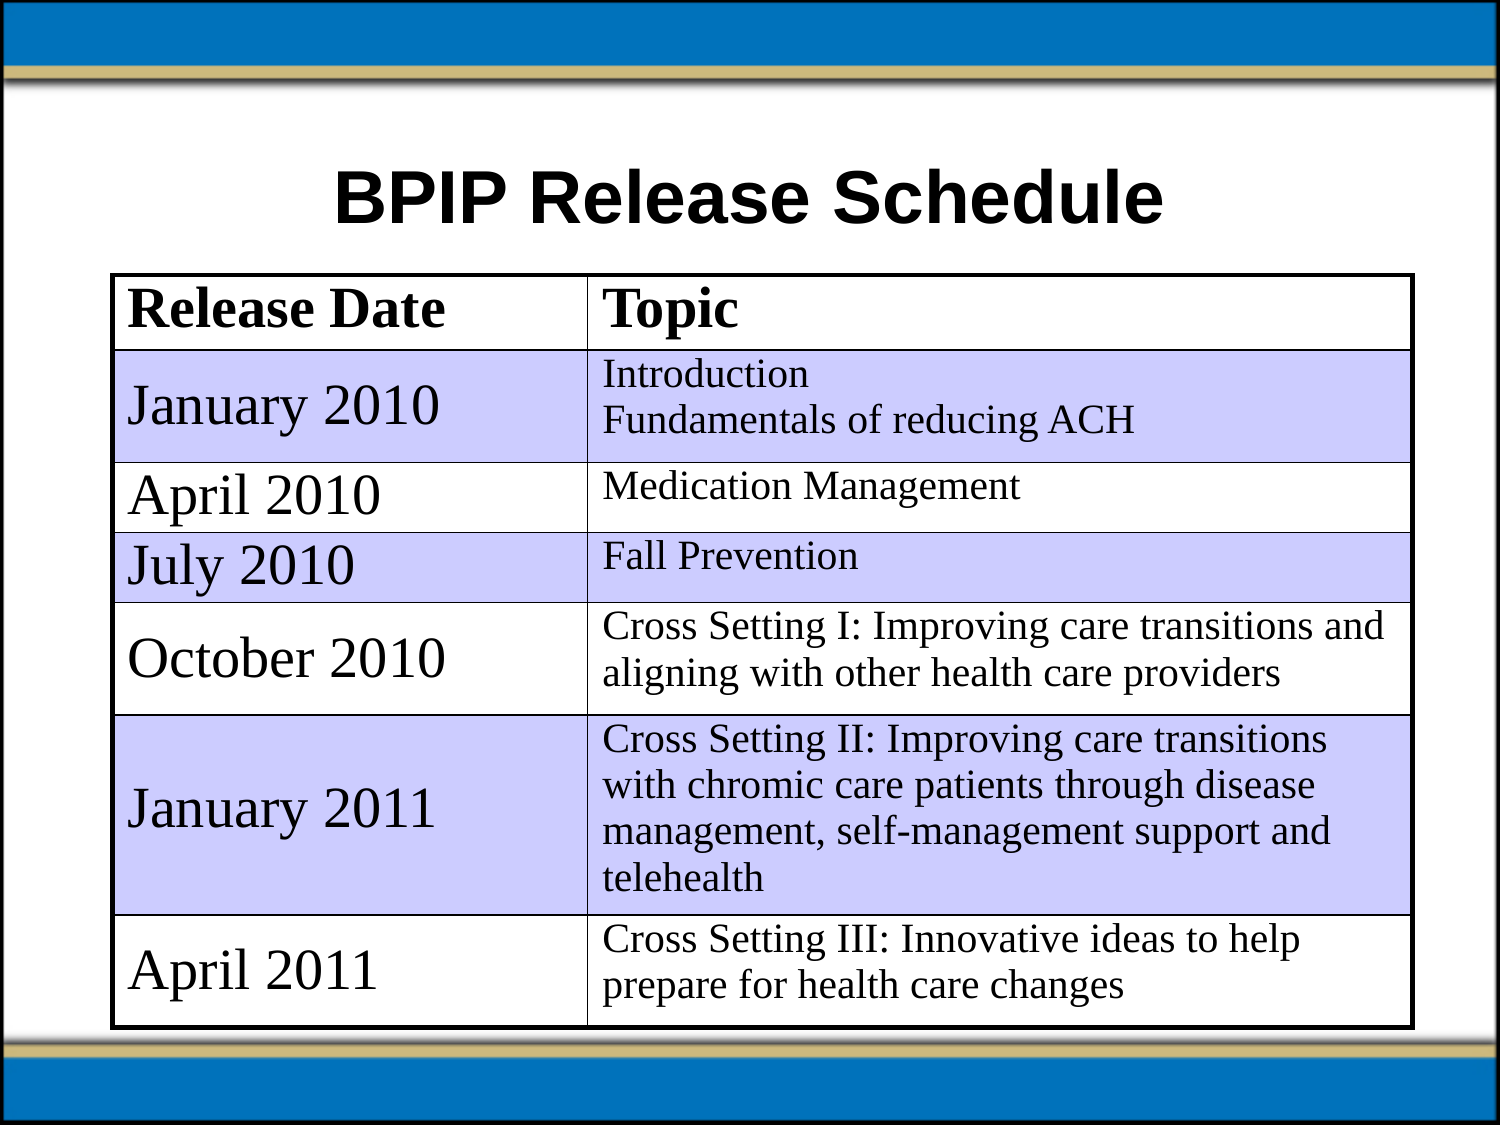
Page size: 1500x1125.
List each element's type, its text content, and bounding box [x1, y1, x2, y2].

table_cell Cross Setting I: Improving care transitions and aligning with other health care providers [588, 603, 1410, 714]
table_cell Cross Setting II: Improving care transitions with chromic care patients through disease management, self-management support and telehealth [588, 716, 1410, 914]
table_cell Fall Prevention [588, 533, 1410, 602]
table_cell January 2010 [115, 351, 587, 462]
table_cell October 2010 [115, 603, 587, 714]
picture [0, 0, 1500, 1125]
table_header Release Date [115, 277, 587, 349]
table_cell Medication Management [588, 463, 1410, 532]
table_cell Introduction Fundamentals of reducing ACH [588, 351, 1410, 462]
table_cell April 2010 [115, 463, 587, 532]
table_cell July 2010 [115, 533, 587, 602]
table_header Topic [588, 277, 1410, 349]
table_cell January 2011 [115, 716, 587, 914]
table_cell April 2011 [115, 916, 587, 1025]
title BPIP Release Schedule [112, 99, 1388, 273]
table_cell Cross Setting III: Innovative ideas to help prepare for health care changes [588, 916, 1410, 1025]
